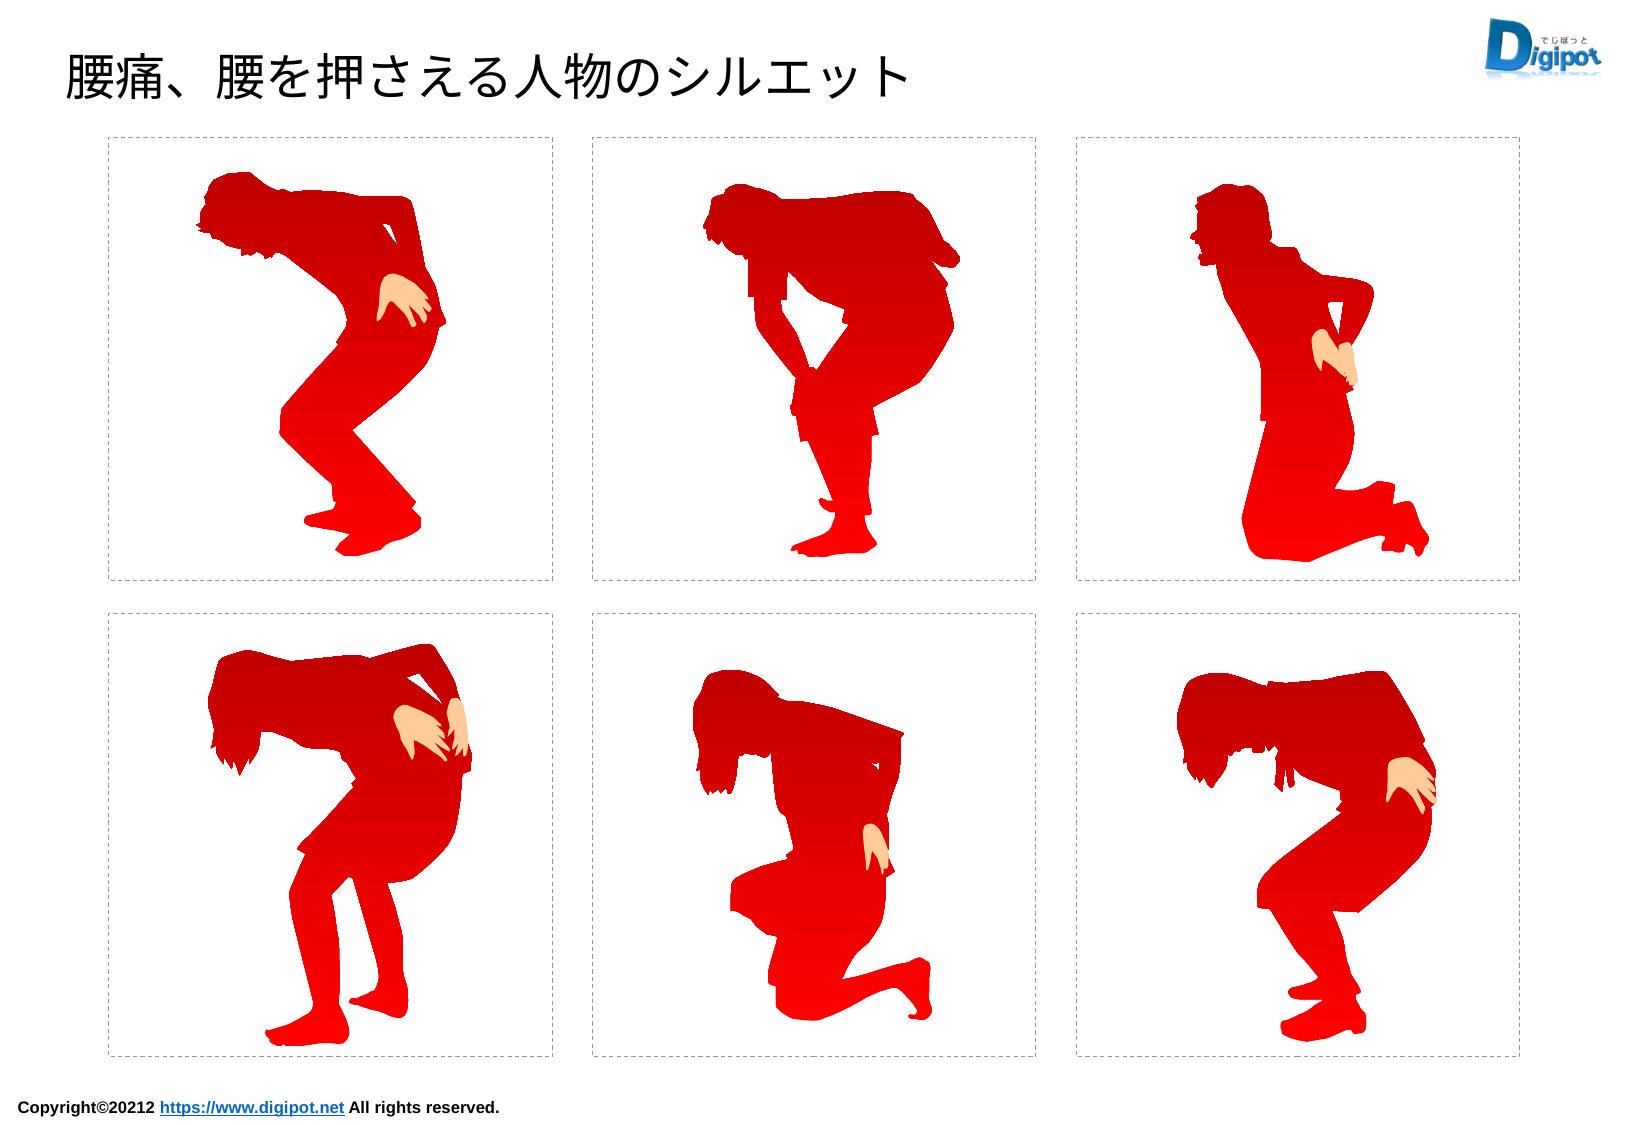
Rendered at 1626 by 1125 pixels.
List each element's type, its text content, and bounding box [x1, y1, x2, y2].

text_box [1176, 670, 1438, 1042]
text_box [1190, 183, 1430, 563]
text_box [692, 669, 933, 1021]
text_box 腰痛、腰を押さえる人物のシルエット [50, 38, 929, 113]
text_box [702, 183, 961, 557]
picture [1485, 18, 1602, 82]
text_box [195, 172, 447, 557]
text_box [207, 643, 472, 1047]
